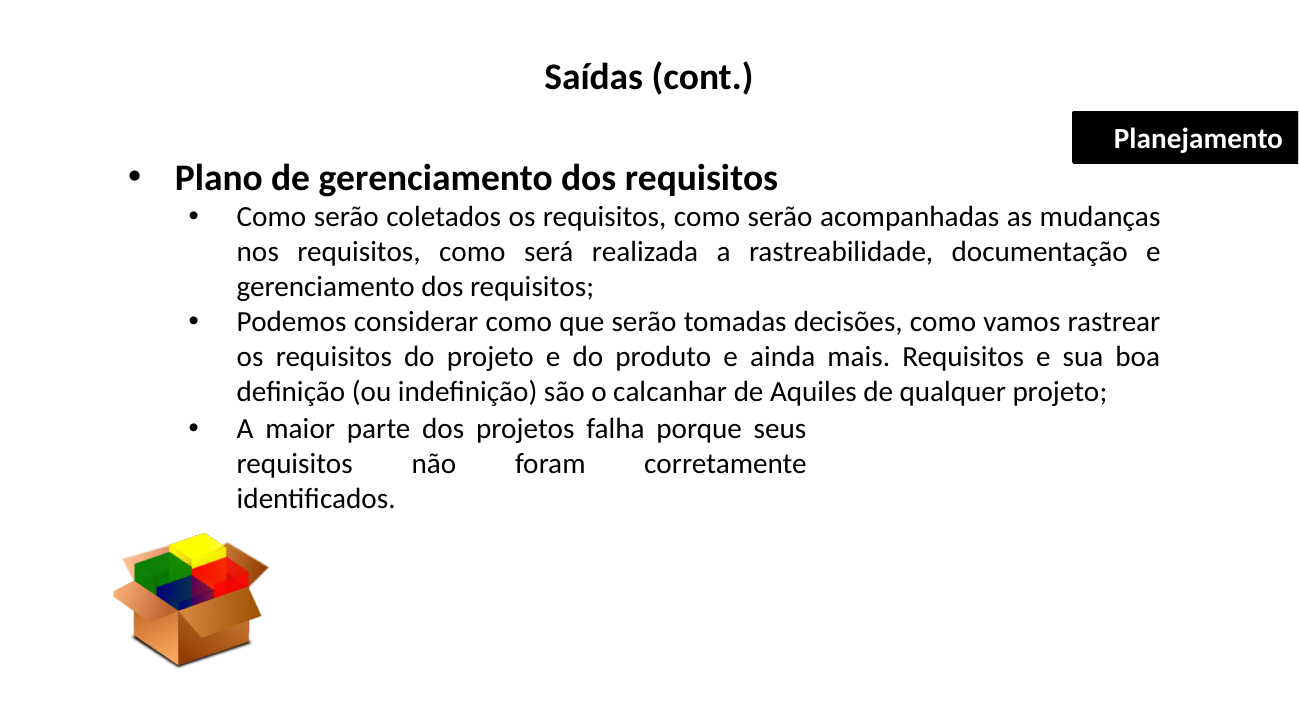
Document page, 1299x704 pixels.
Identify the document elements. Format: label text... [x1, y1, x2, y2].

text_box Saídas (cont.) [0, 44, 1299, 106]
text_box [112, 145, 1177, 524]
picture [112, 524, 273, 672]
text_box Planejamento [1074, 112, 1299, 162]
